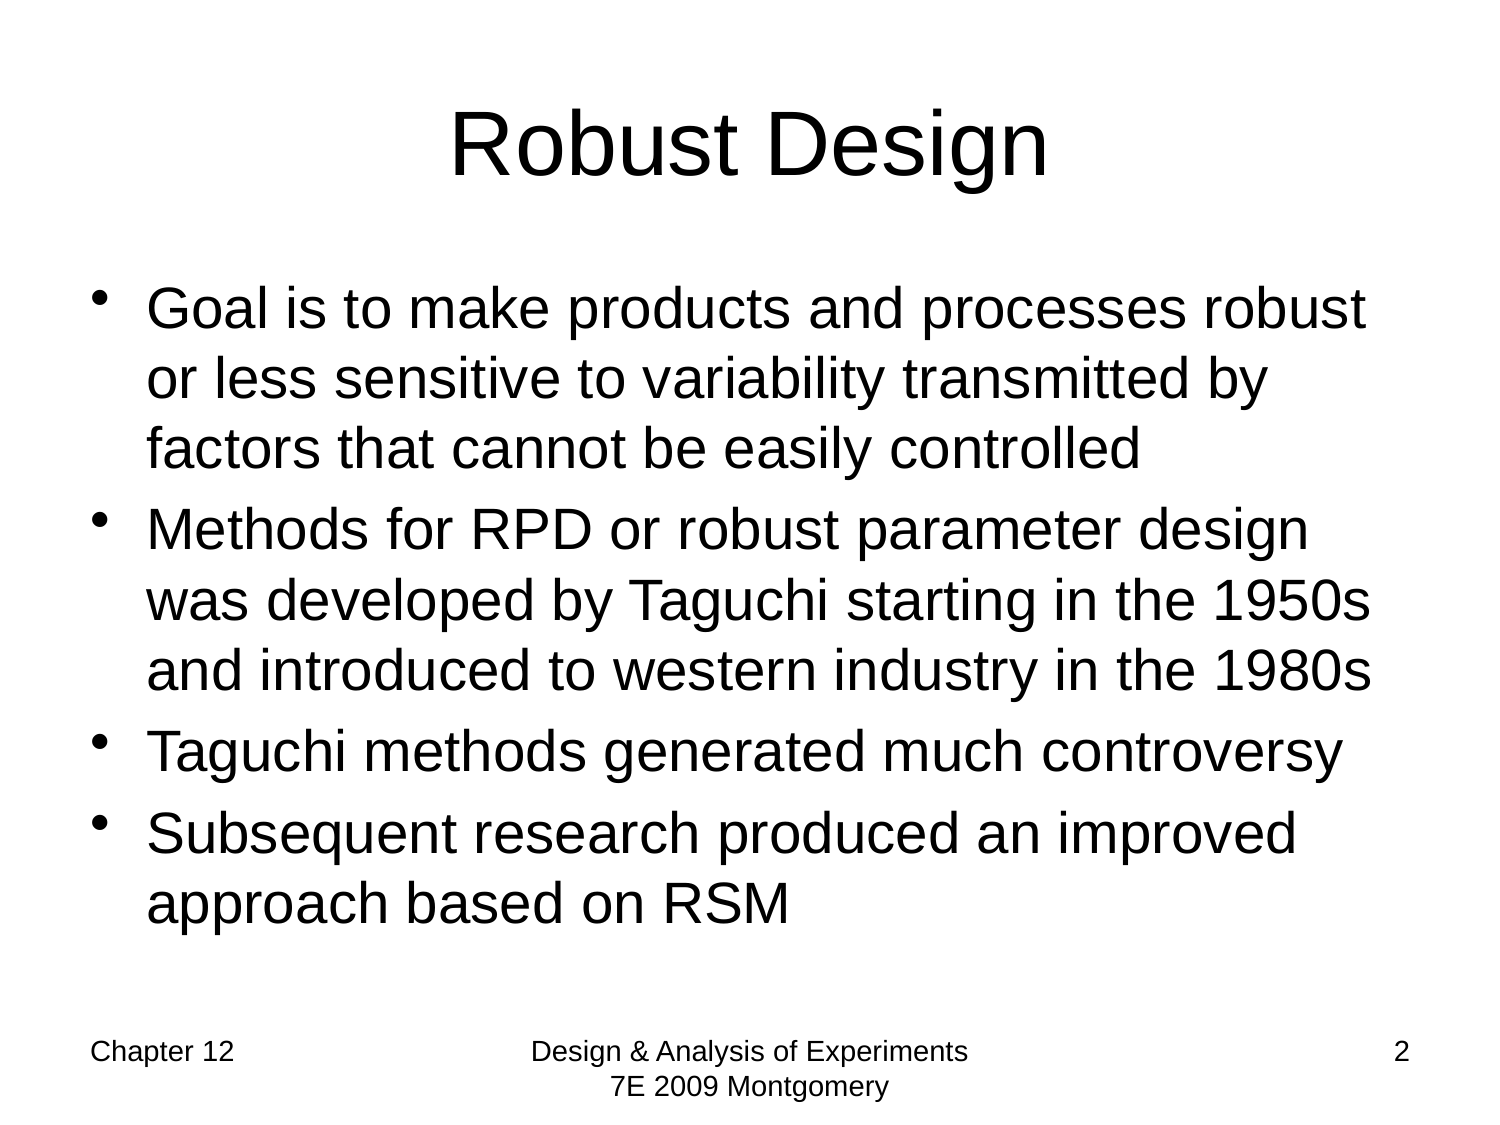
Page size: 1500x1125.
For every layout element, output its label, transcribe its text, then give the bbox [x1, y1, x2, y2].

slide_number Chapter 12 [74, 1024, 426, 1103]
title Robust Design [74, 44, 1426, 233]
list Goal is to make products and processes robust or less sensitive to variability transmitted by factors that cannot be easily controlled Methods for RPD or robust parameter design was developed by Taguchi starting in the 1950s and introduced to western industry in the 1980s Taguchi methods generated much controversy Subsequent research produced an improved approach based on RSM [74, 262, 1426, 1006]
footer Design & Analysis of Experiments 7E 2009 Montgomery [512, 1024, 988, 1103]
slide_number 2 [1074, 1024, 1426, 1103]
